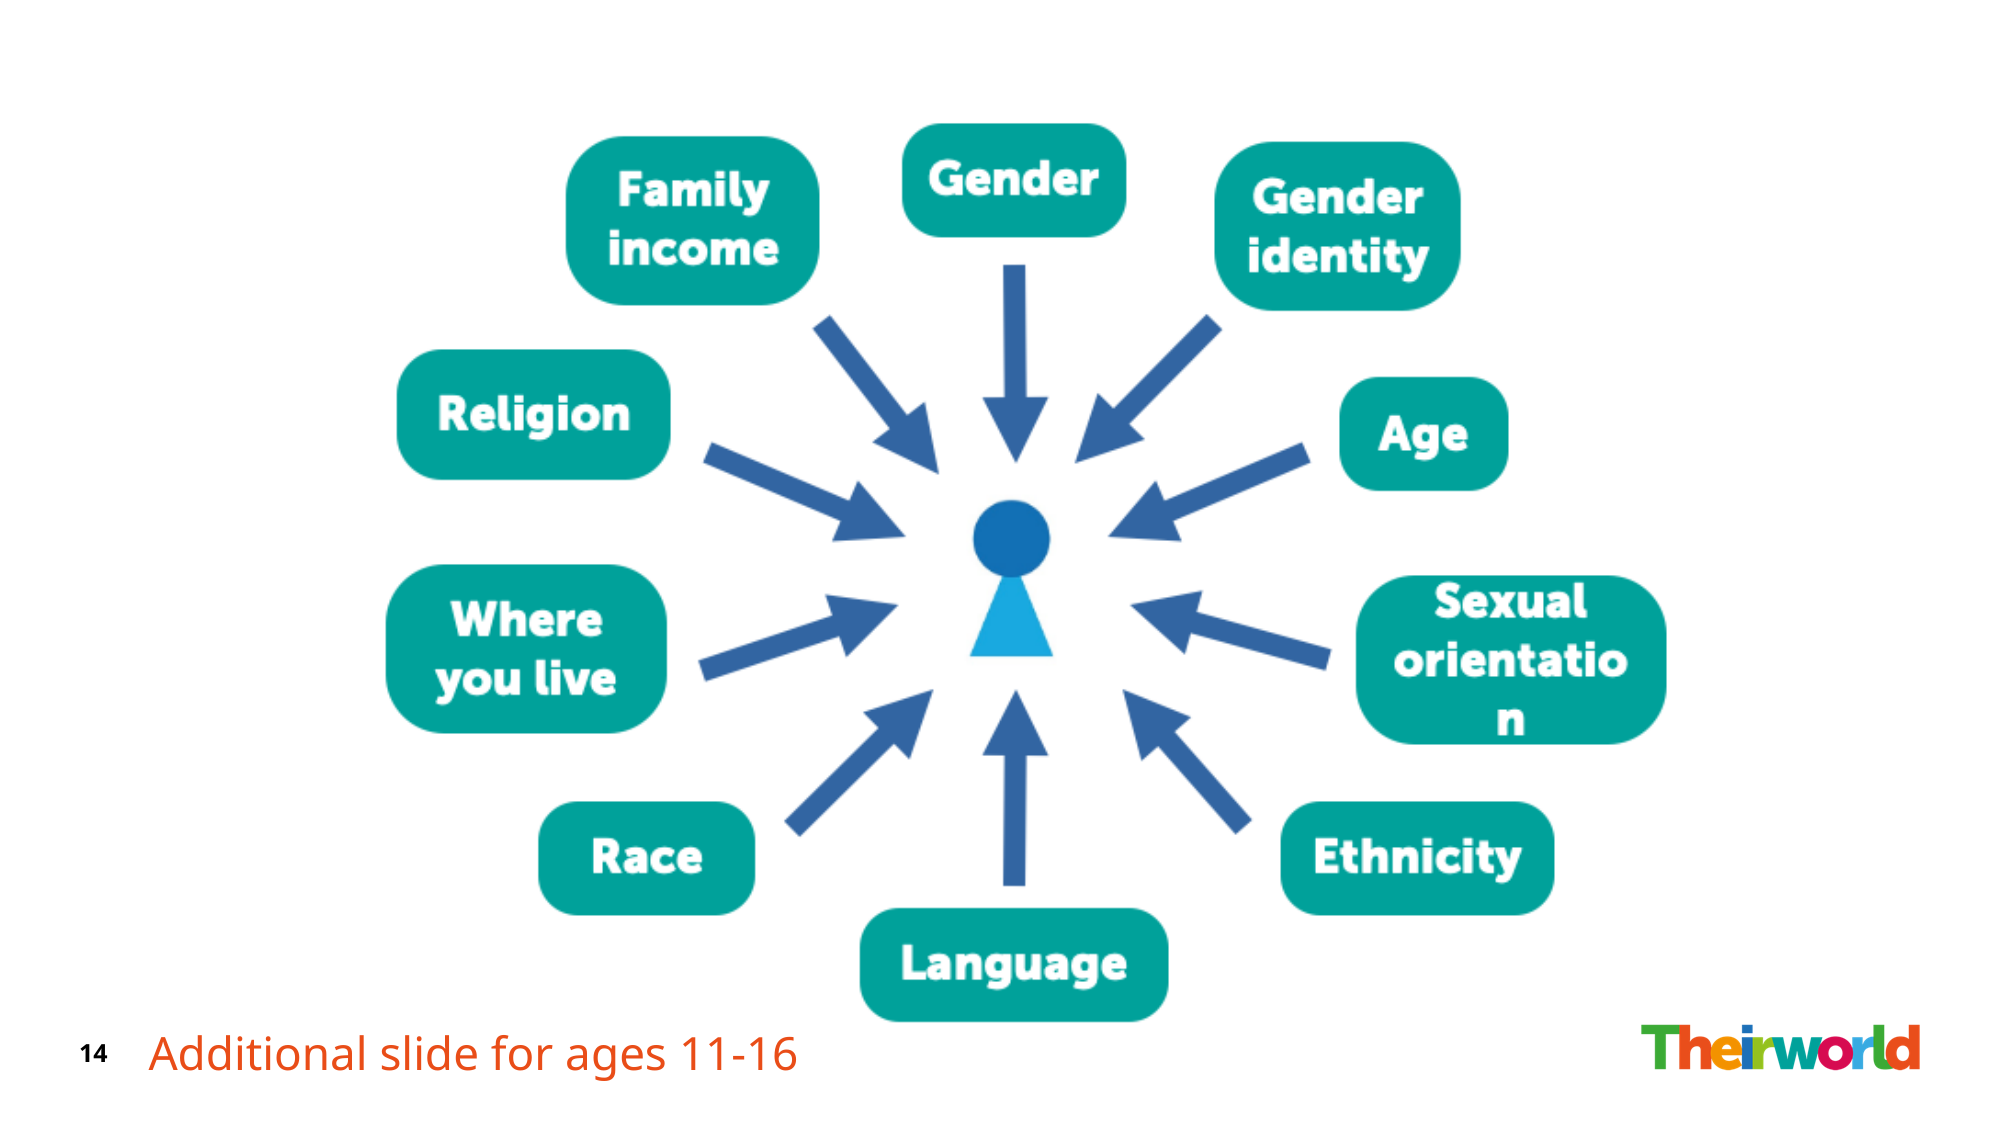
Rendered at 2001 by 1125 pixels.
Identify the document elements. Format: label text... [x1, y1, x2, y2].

slide_number 14 [79, 1023, 189, 1072]
picture [366, 65, 1927, 1081]
text_box Additional slide for ages 11-16 [133, 1017, 896, 1078]
